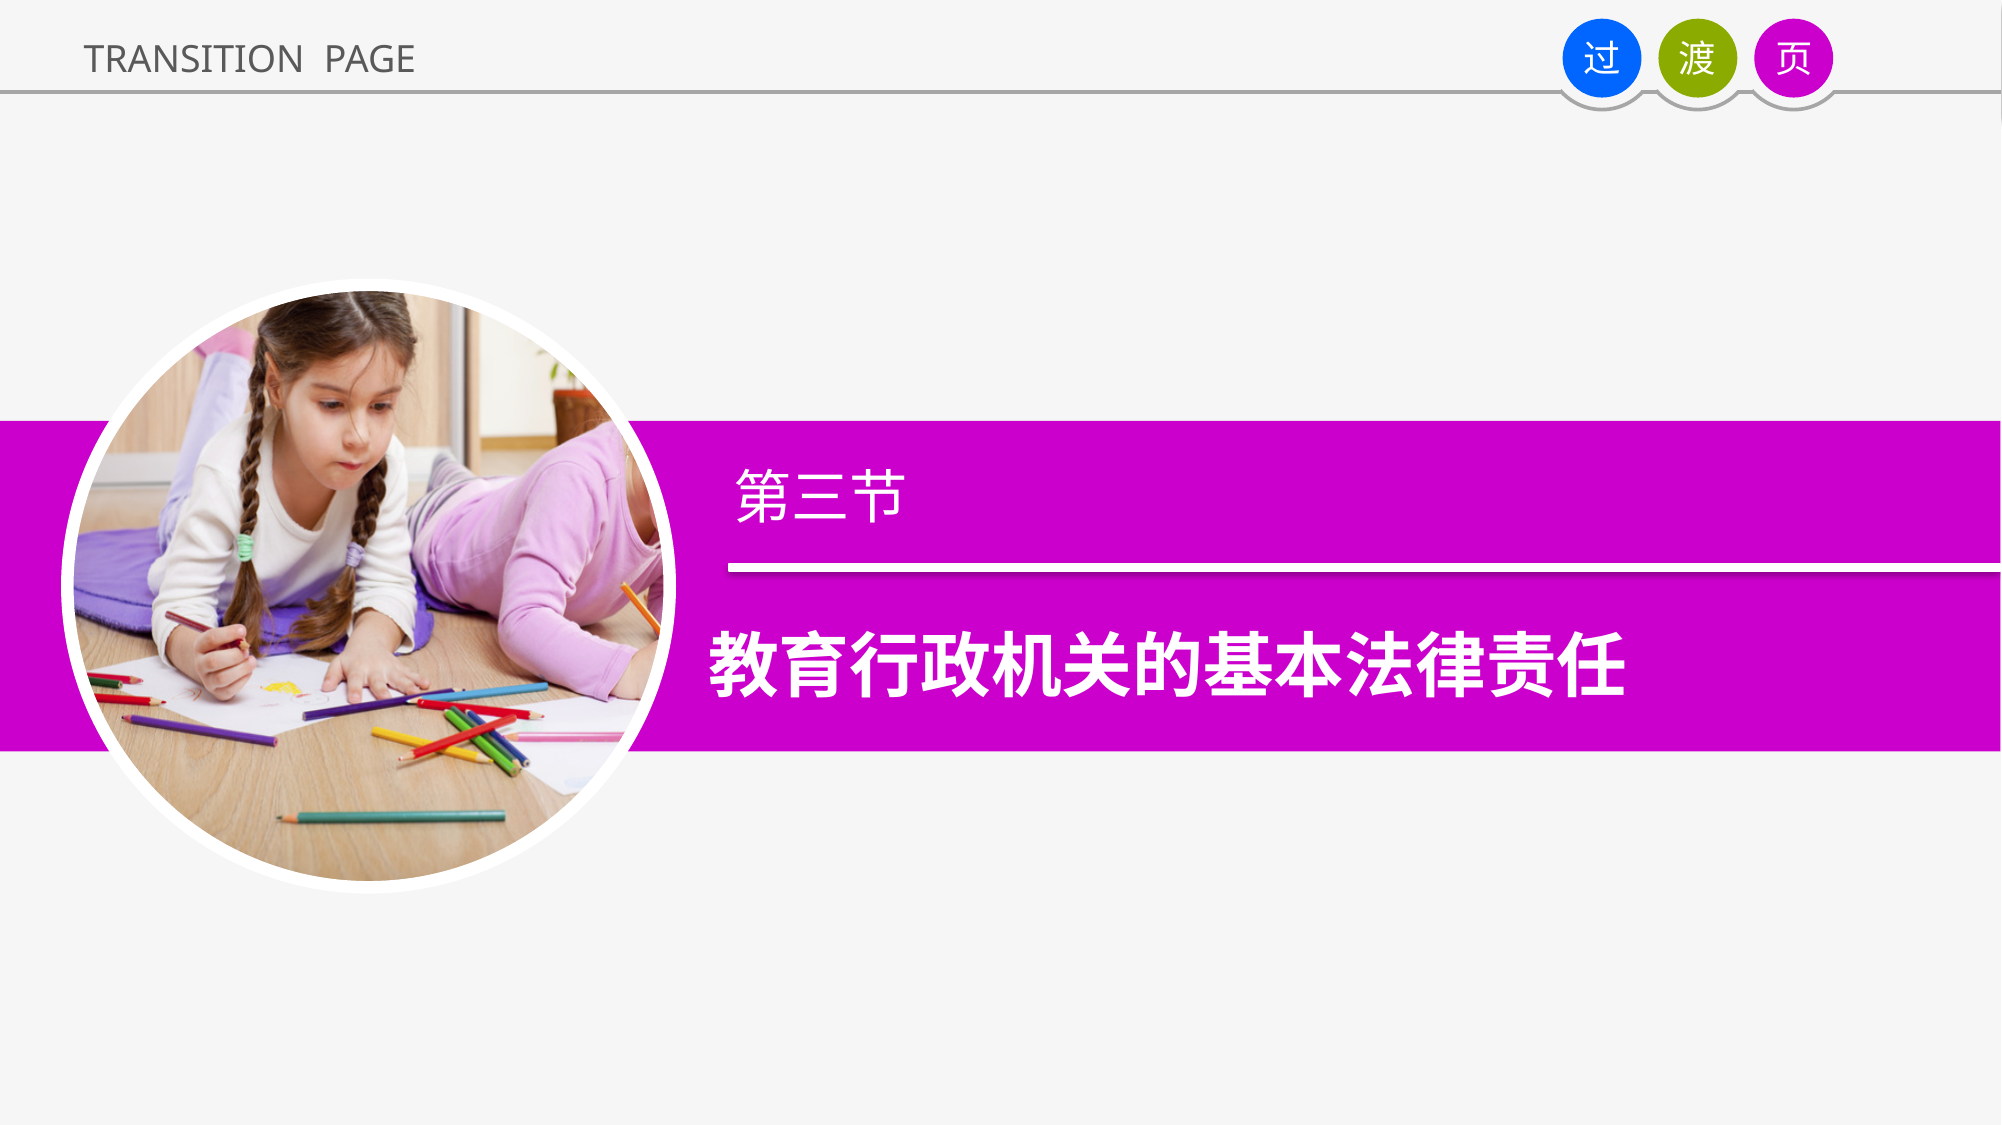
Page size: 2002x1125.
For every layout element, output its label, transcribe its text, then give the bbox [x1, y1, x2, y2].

text_box 教育行政机关的基本法律责任 [693, 597, 2001, 728]
text_box [65, 282, 672, 890]
text_box [0, 419, 115, 754]
text_box [728, 563, 2001, 572]
text_box [622, 419, 2001, 754]
text_box 第三节 [718, 453, 923, 538]
